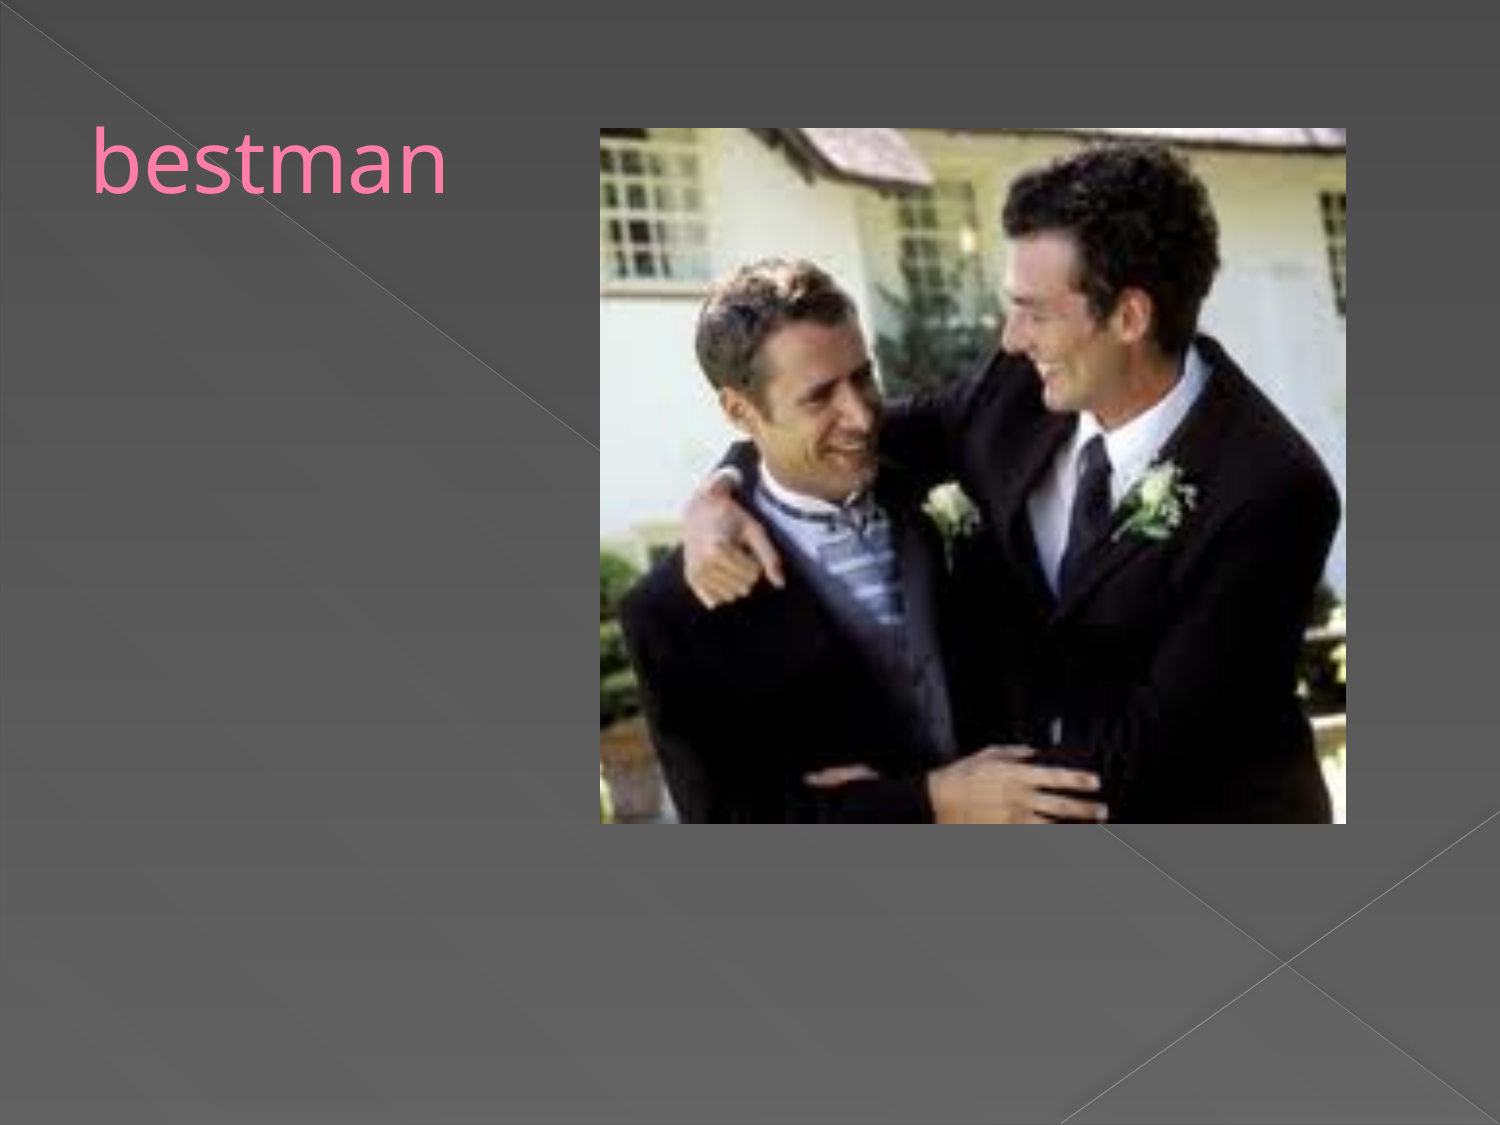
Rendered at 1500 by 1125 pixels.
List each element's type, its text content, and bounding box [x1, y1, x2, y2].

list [599, 128, 1346, 824]
title bestman [75, 43, 1425, 274]
